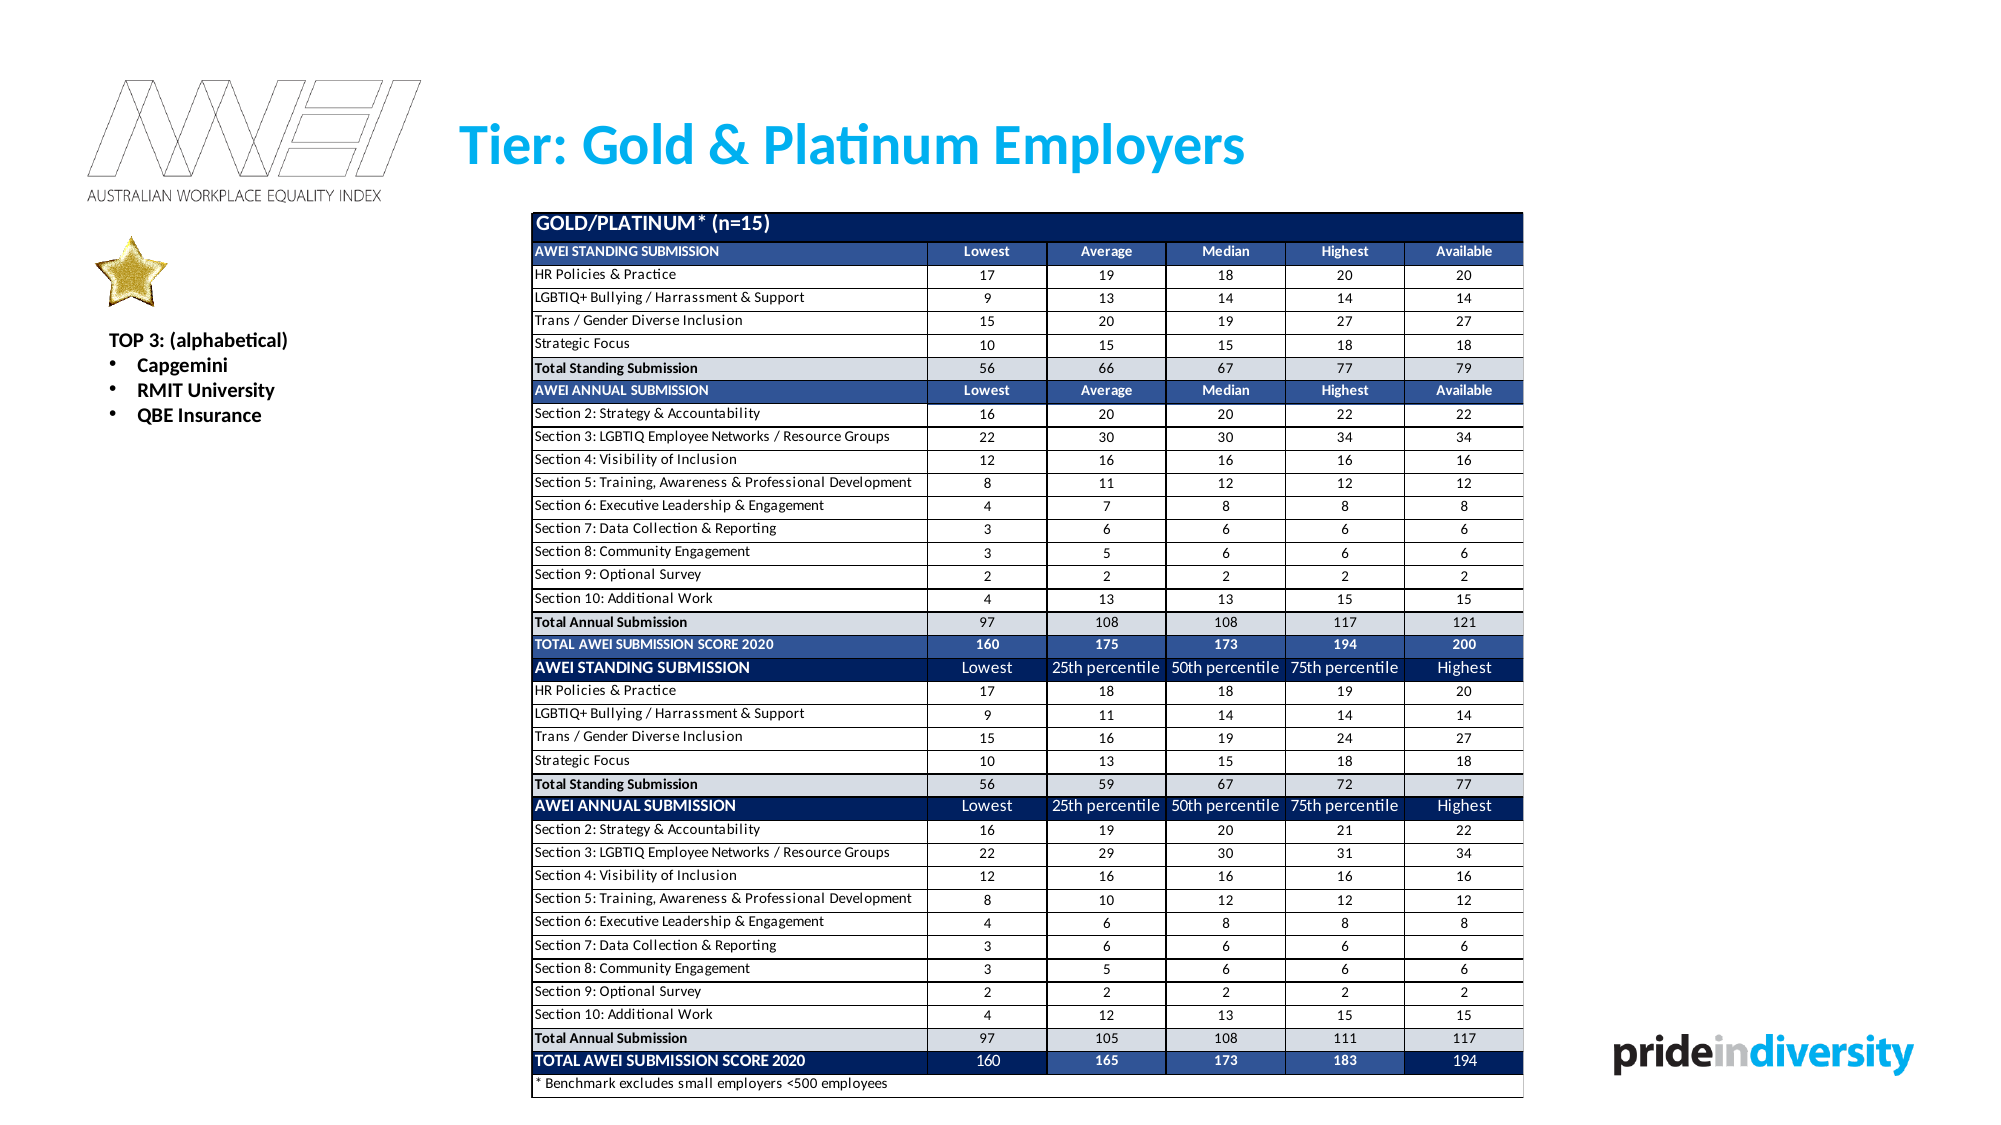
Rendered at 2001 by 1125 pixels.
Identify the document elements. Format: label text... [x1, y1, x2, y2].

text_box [94, 235, 445, 436]
picture [1614, 1034, 1914, 1076]
picture [531, 212, 1525, 1099]
picture [86, 78, 422, 204]
title Tier: Gold & Platinum Employers [444, 47, 1914, 235]
picture [1900, 1049, 1914, 1076]
picture [1758, 1050, 1765, 1061]
